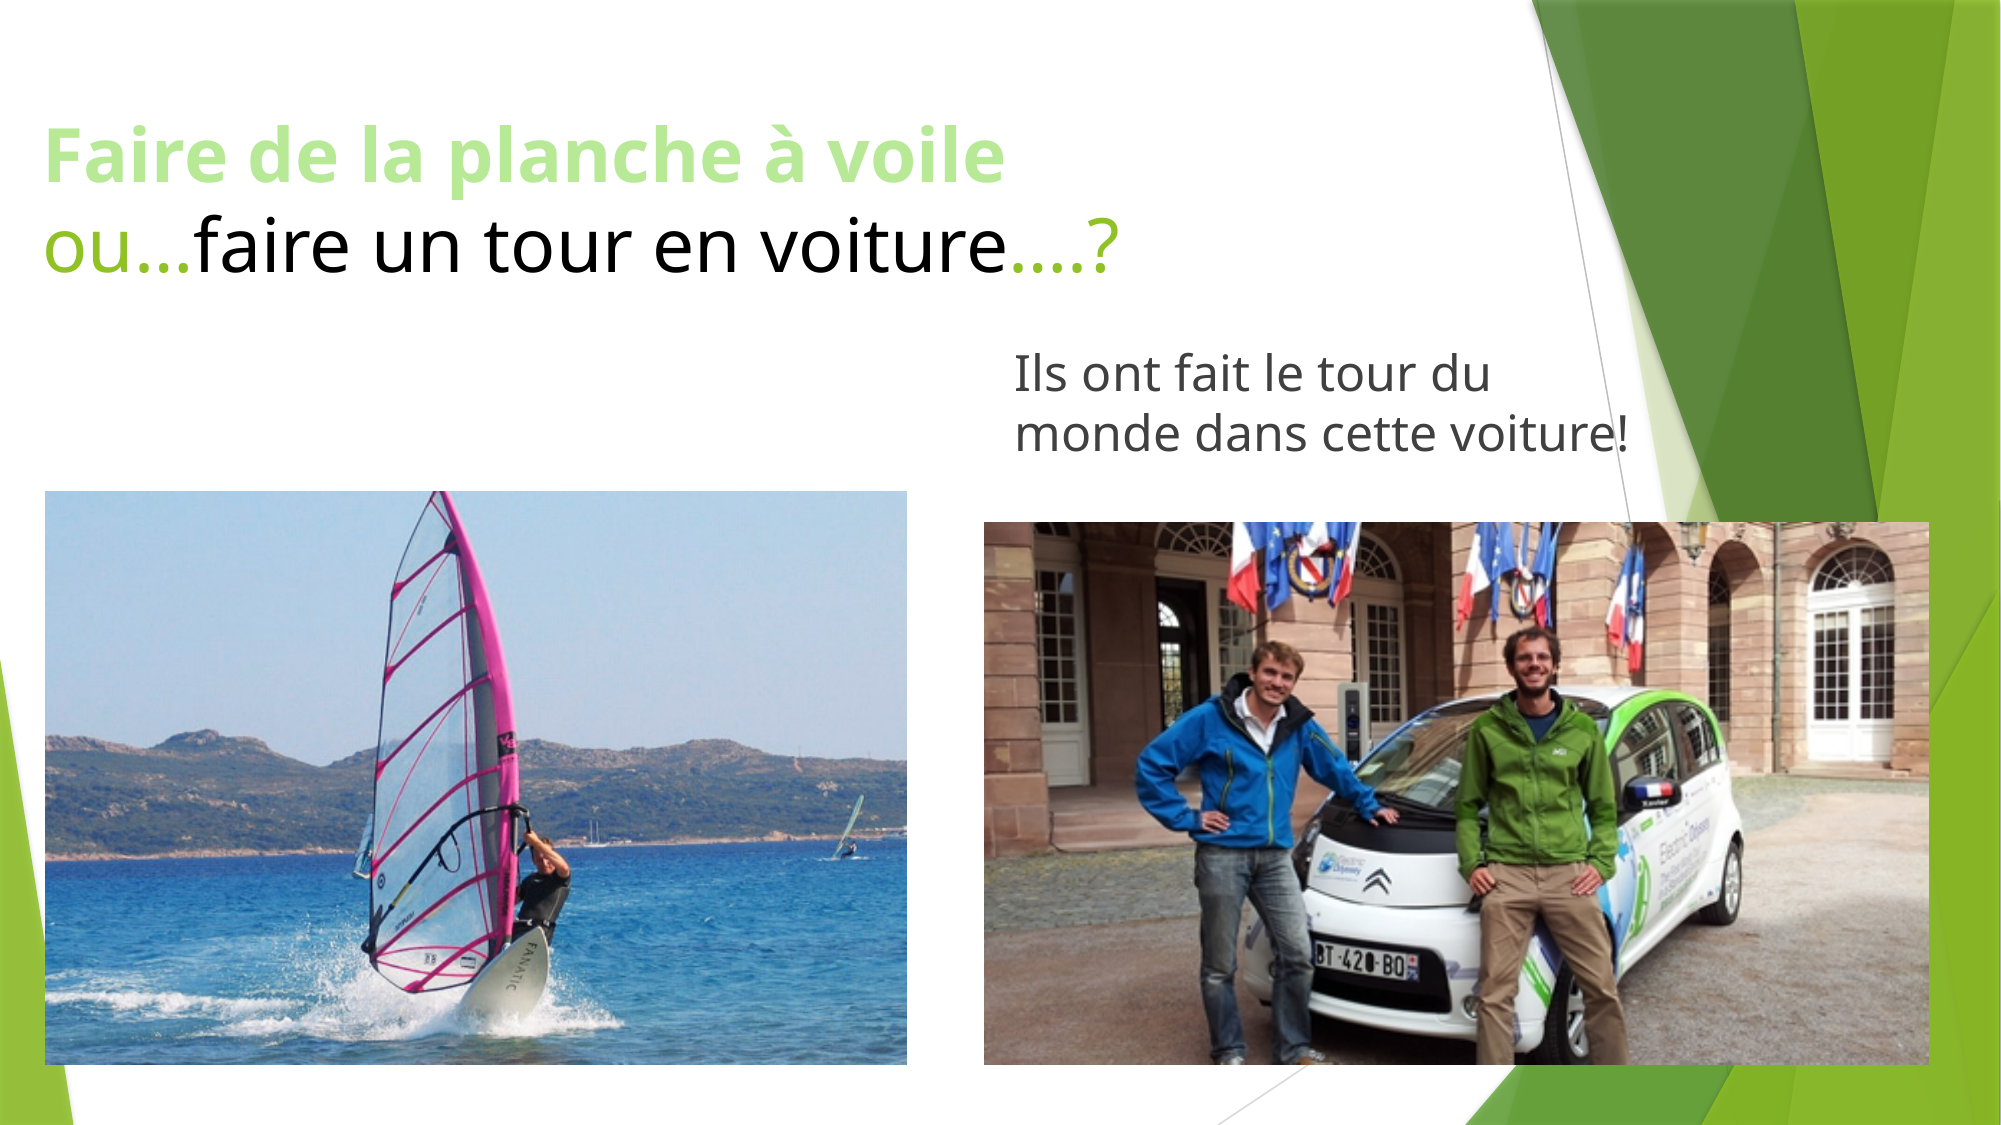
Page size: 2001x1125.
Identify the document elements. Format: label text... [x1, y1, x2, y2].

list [45, 490, 907, 1066]
list Ils ont fait le tour du monde dans cette voiture! [999, 374, 1687, 469]
title Faire de la planche à voile ou…faire un tour en voiture….? [27, 99, 1836, 317]
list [984, 522, 1929, 1066]
